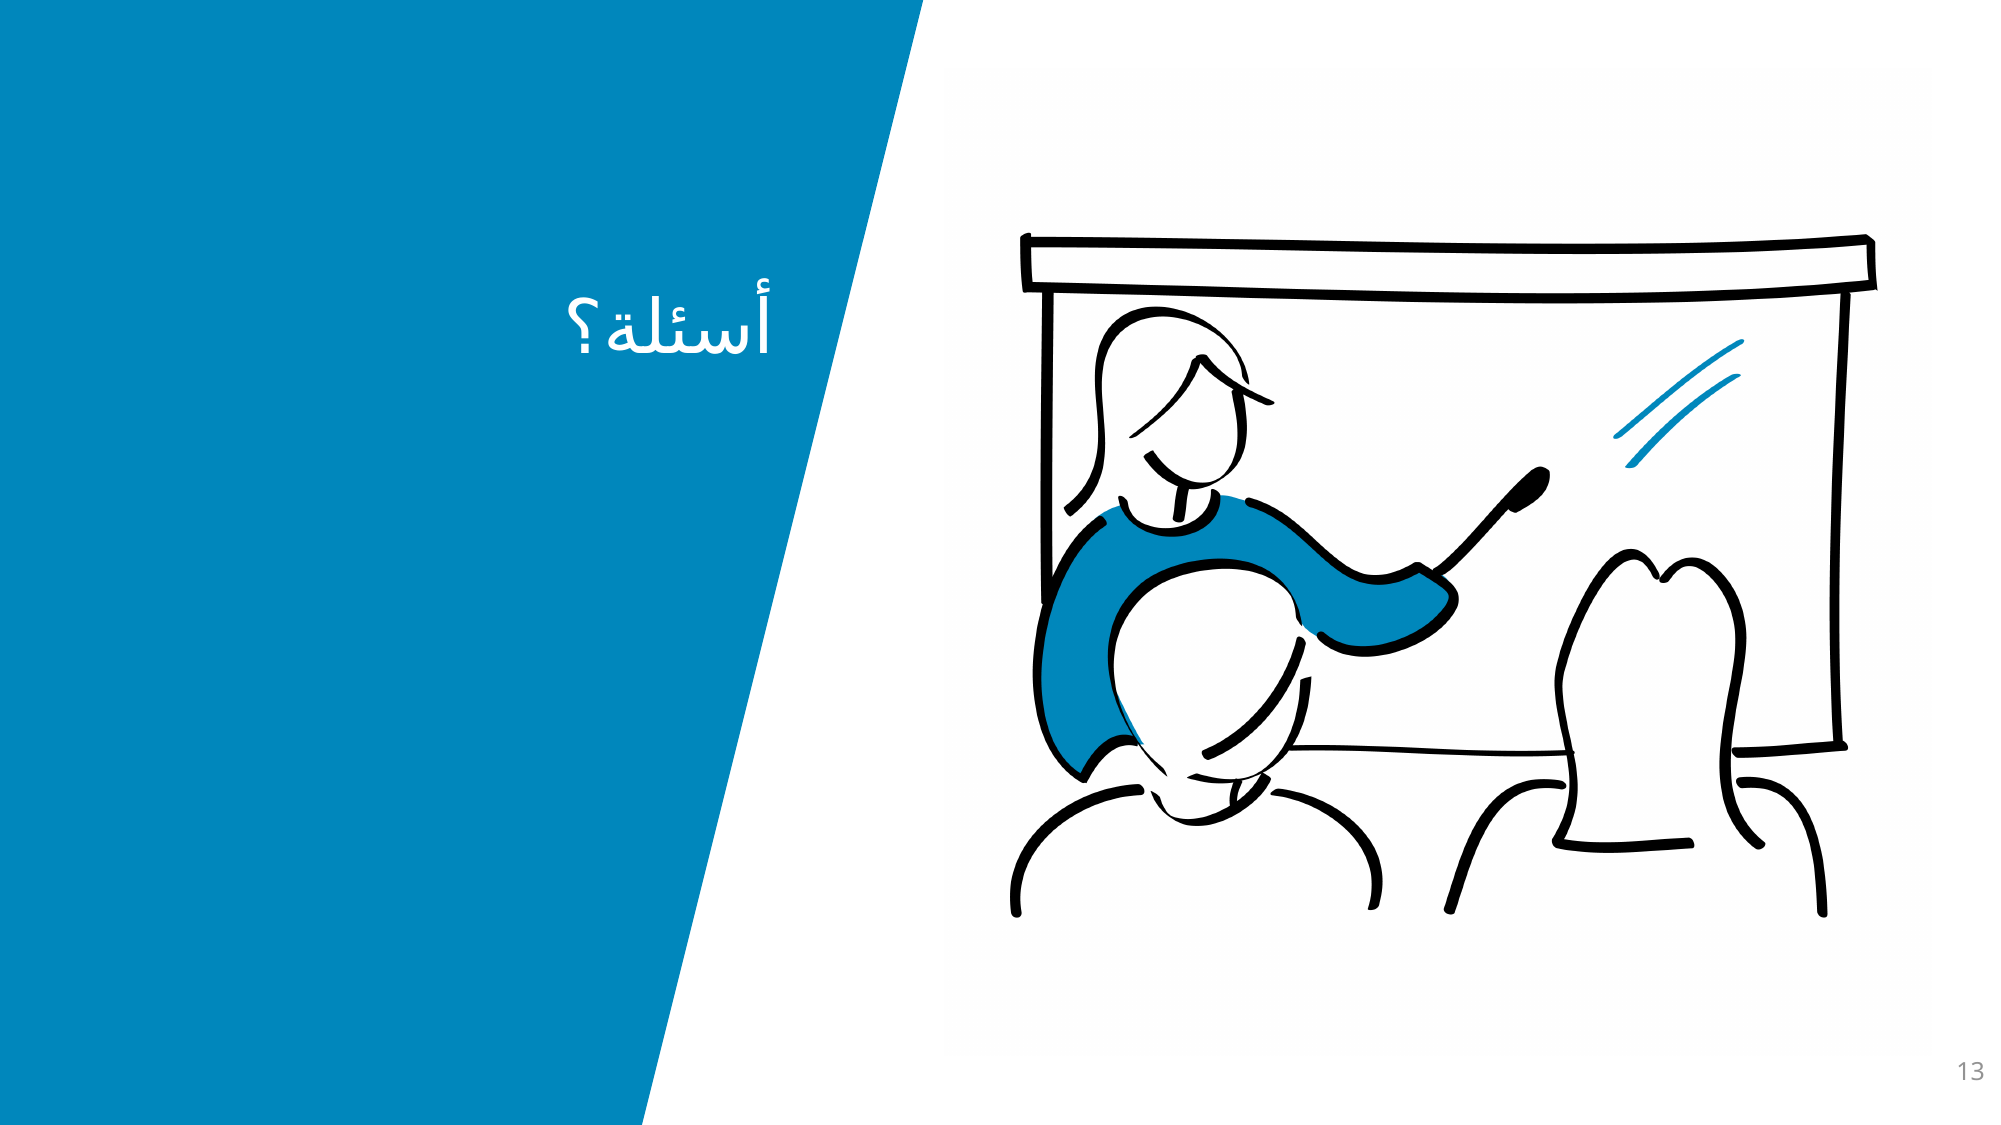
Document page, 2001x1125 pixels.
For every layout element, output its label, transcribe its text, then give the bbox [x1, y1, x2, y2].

picture [944, 68, 1932, 1056]
title أسئلة؟ [136, 0, 775, 371]
slide_number 13 [1550, 1042, 2000, 1103]
